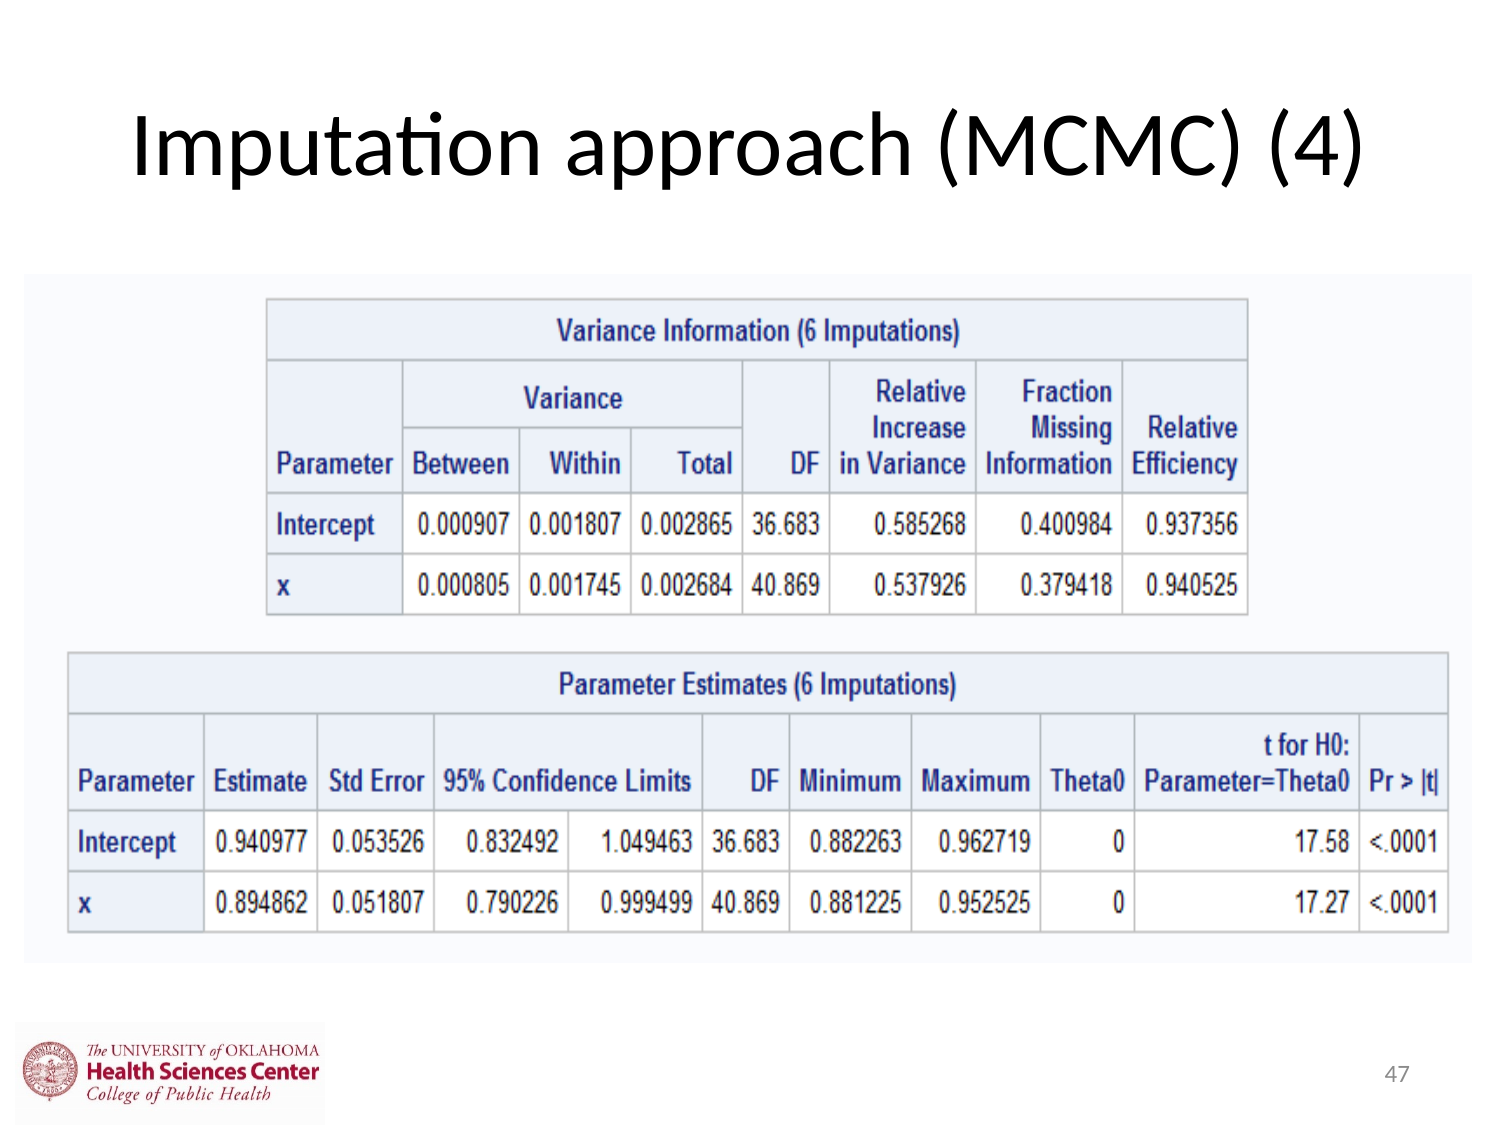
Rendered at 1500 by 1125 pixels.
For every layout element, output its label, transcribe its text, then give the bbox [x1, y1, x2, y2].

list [24, 274, 1472, 963]
picture [15, 1022, 325, 1125]
title Imputation approach (MCMC) (4) [75, 45, 1425, 233]
slide_number 47 [1074, 1042, 1425, 1103]
